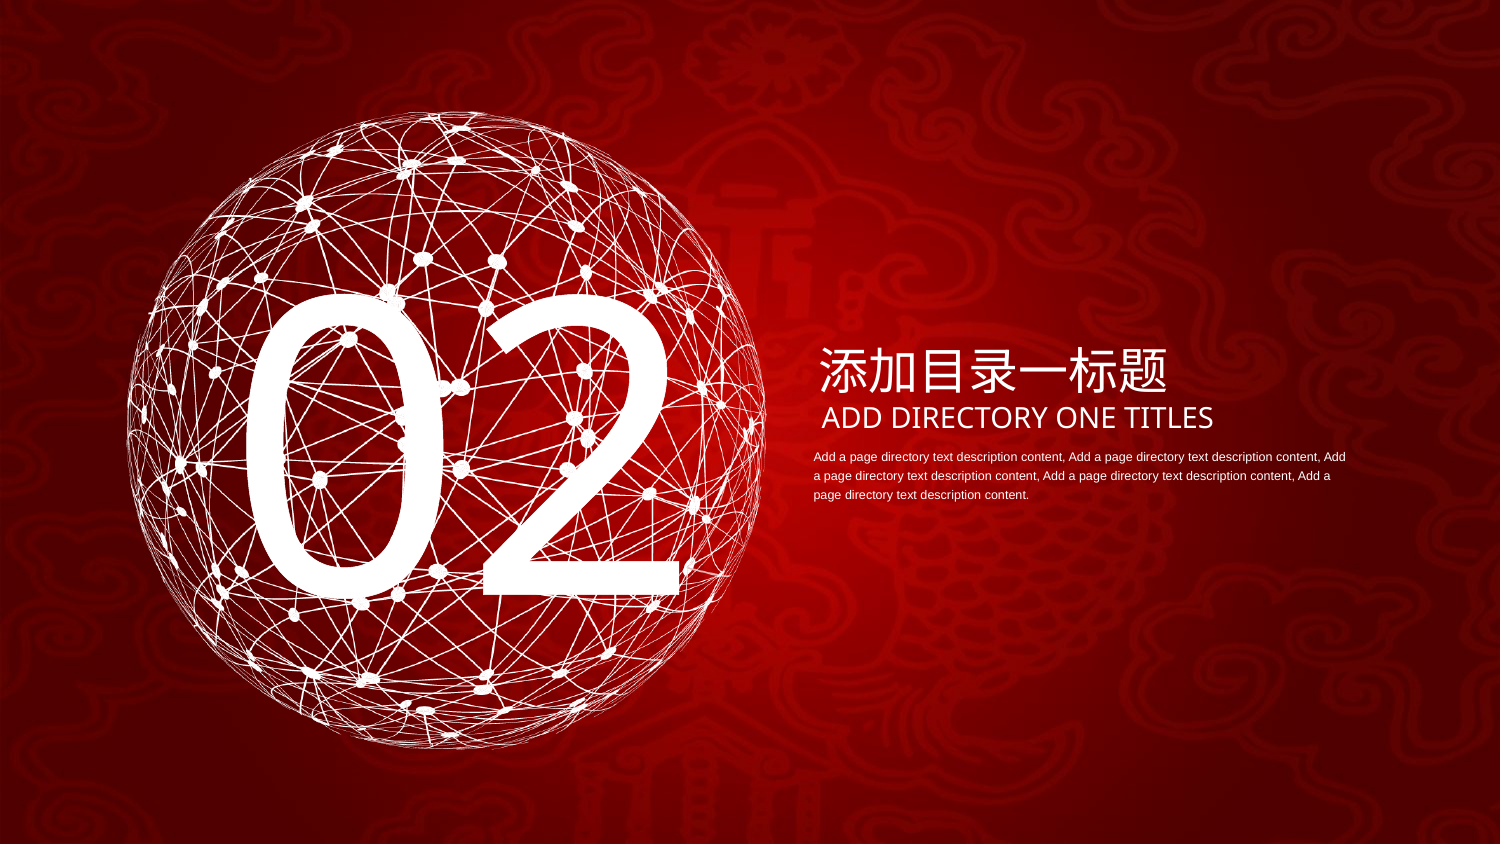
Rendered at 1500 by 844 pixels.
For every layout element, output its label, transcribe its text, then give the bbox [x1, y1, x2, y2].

text_box 添加目录一标题 [803, 332, 1184, 407]
picture [0, 0, 1500, 844]
text_box ADD DIRECTORY ONE TITLES [806, 392, 1230, 442]
text_box Add a page directory text description content, Add a page directory text description content, Add a page directory text description content, Add a page directory text description content, Add a page directory text description content. [798, 438, 1371, 510]
